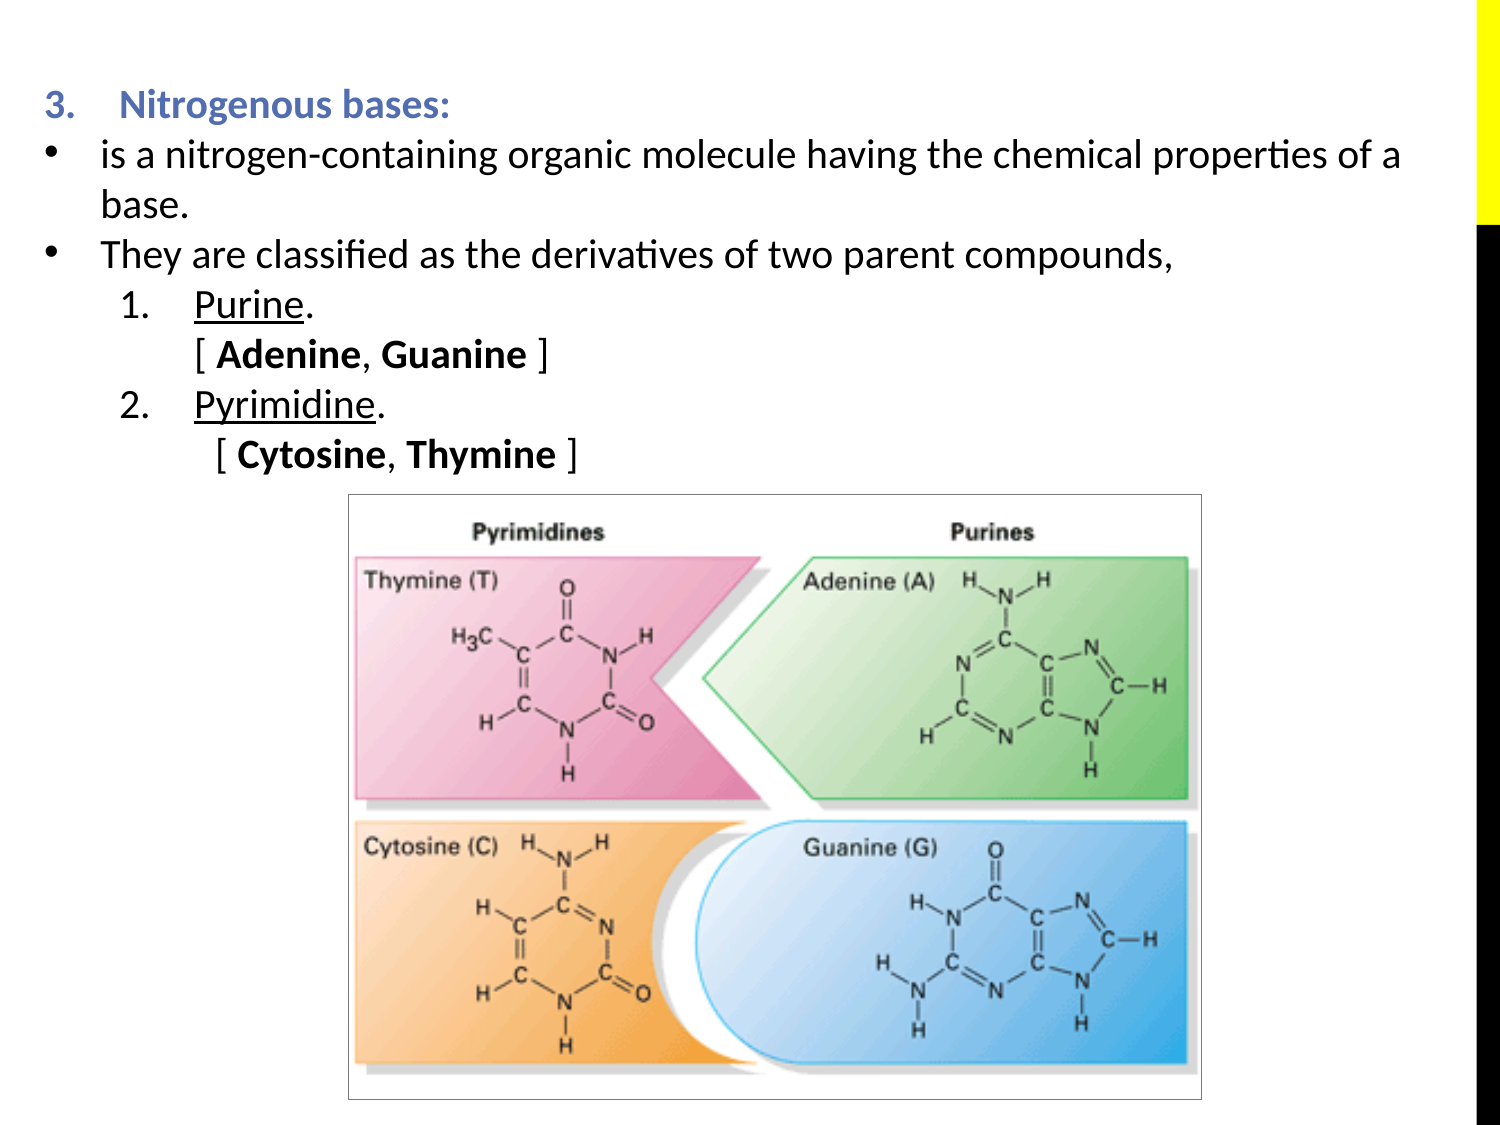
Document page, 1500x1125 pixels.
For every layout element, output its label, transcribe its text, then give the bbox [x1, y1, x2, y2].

text_box Nitrogenous bases: is a nitrogen-containing organic molecule having the chemical properties of a base. They are classified as the derivatives of two parent compounds, Purine. [ Adenine, Guanine ] Pyrimidine. [ Cytosine, Thymine ] [29, 19, 1459, 485]
picture [347, 493, 1203, 1101]
